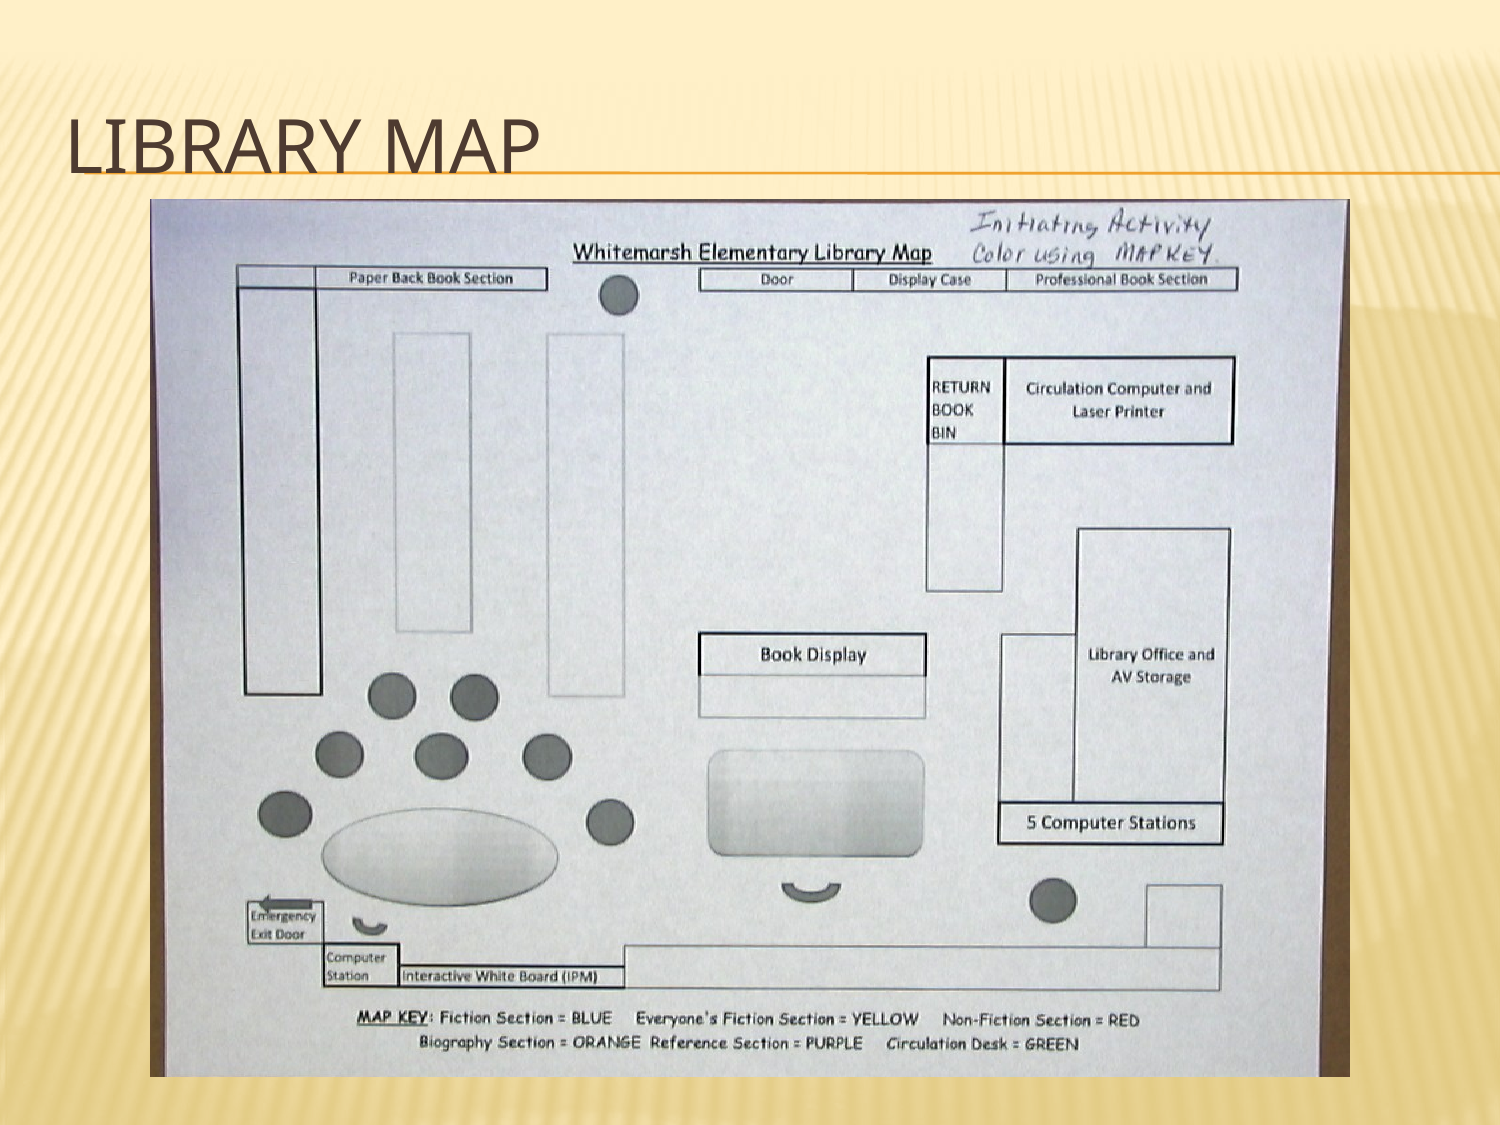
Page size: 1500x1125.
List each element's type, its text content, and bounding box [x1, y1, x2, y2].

title Library Map [50, 75, 1475, 213]
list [149, 199, 1351, 1077]
